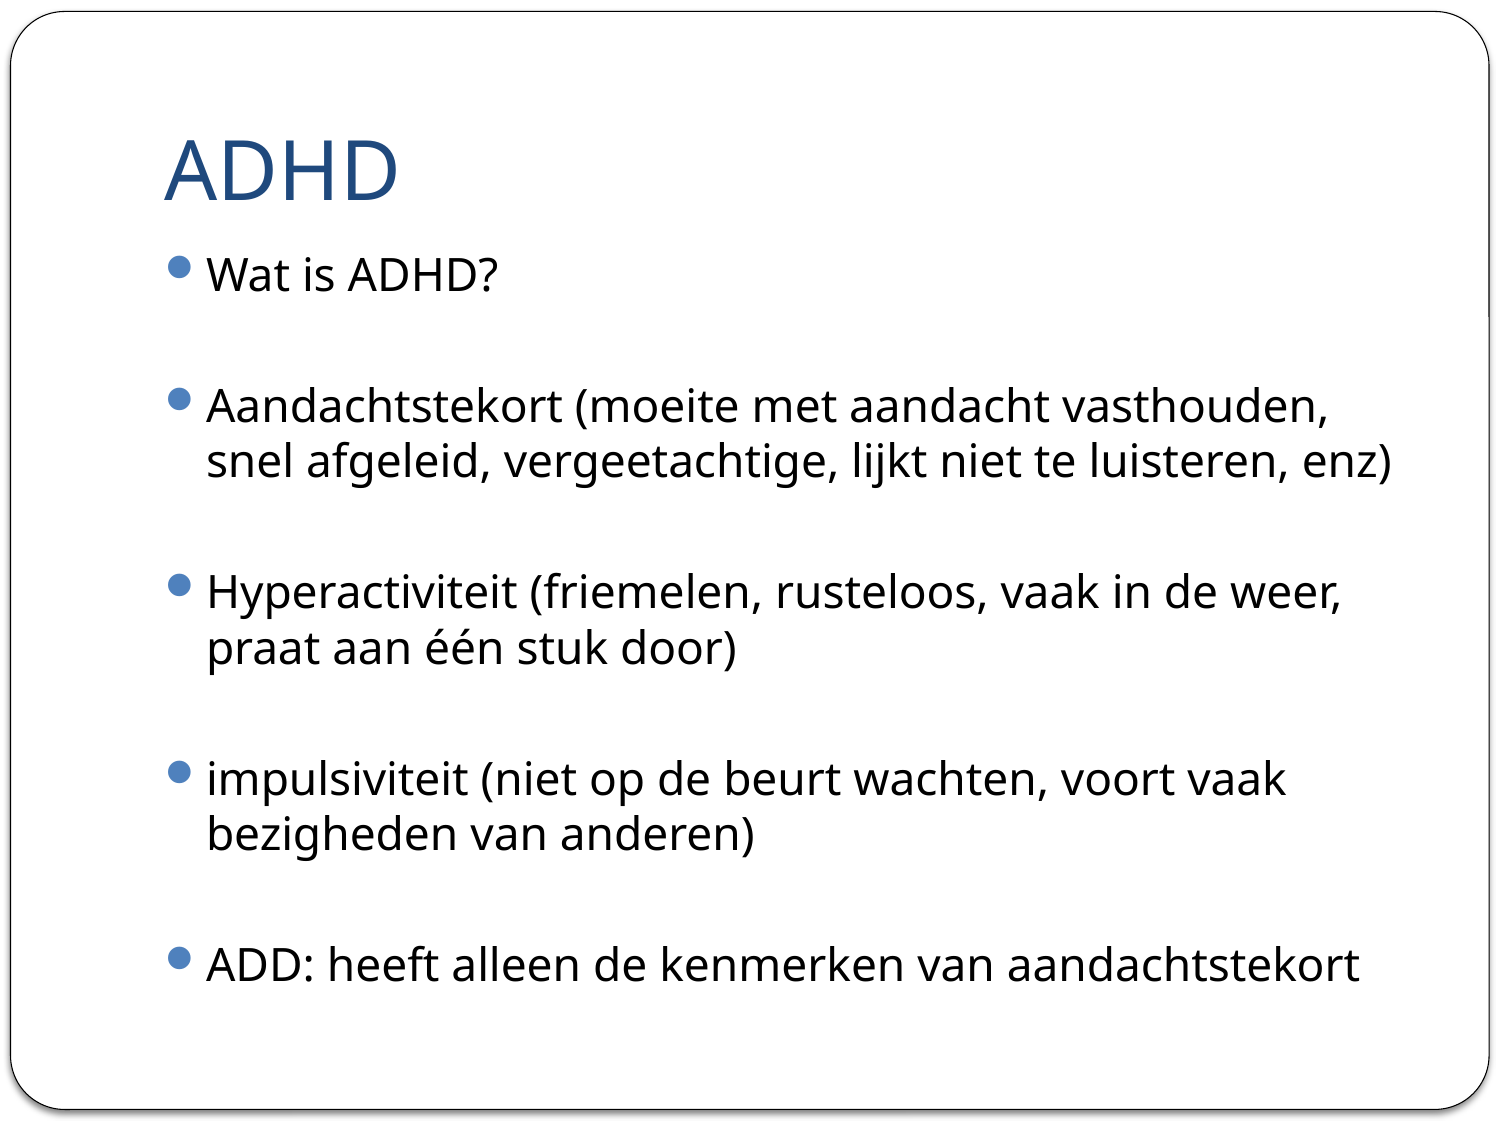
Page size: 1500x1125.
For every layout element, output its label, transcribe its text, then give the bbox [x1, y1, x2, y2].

list Wat is ADHD? Aandachtstekort (moeite met aandacht vasthouden, snel afgeleid, vergeetachtige, lijkt niet te luisteren, enz) Hyperactiviteit (friemelen, rusteloos, vaak in de weer, praat aan één stuk door) impulsiviteit (niet op de beurt wachten, voort vaak bezigheden van anderen) ADD: heeft alleen de kenmerken van aandachtstekort [150, 237, 1425, 1047]
title ADHD [150, 45, 1425, 233]
